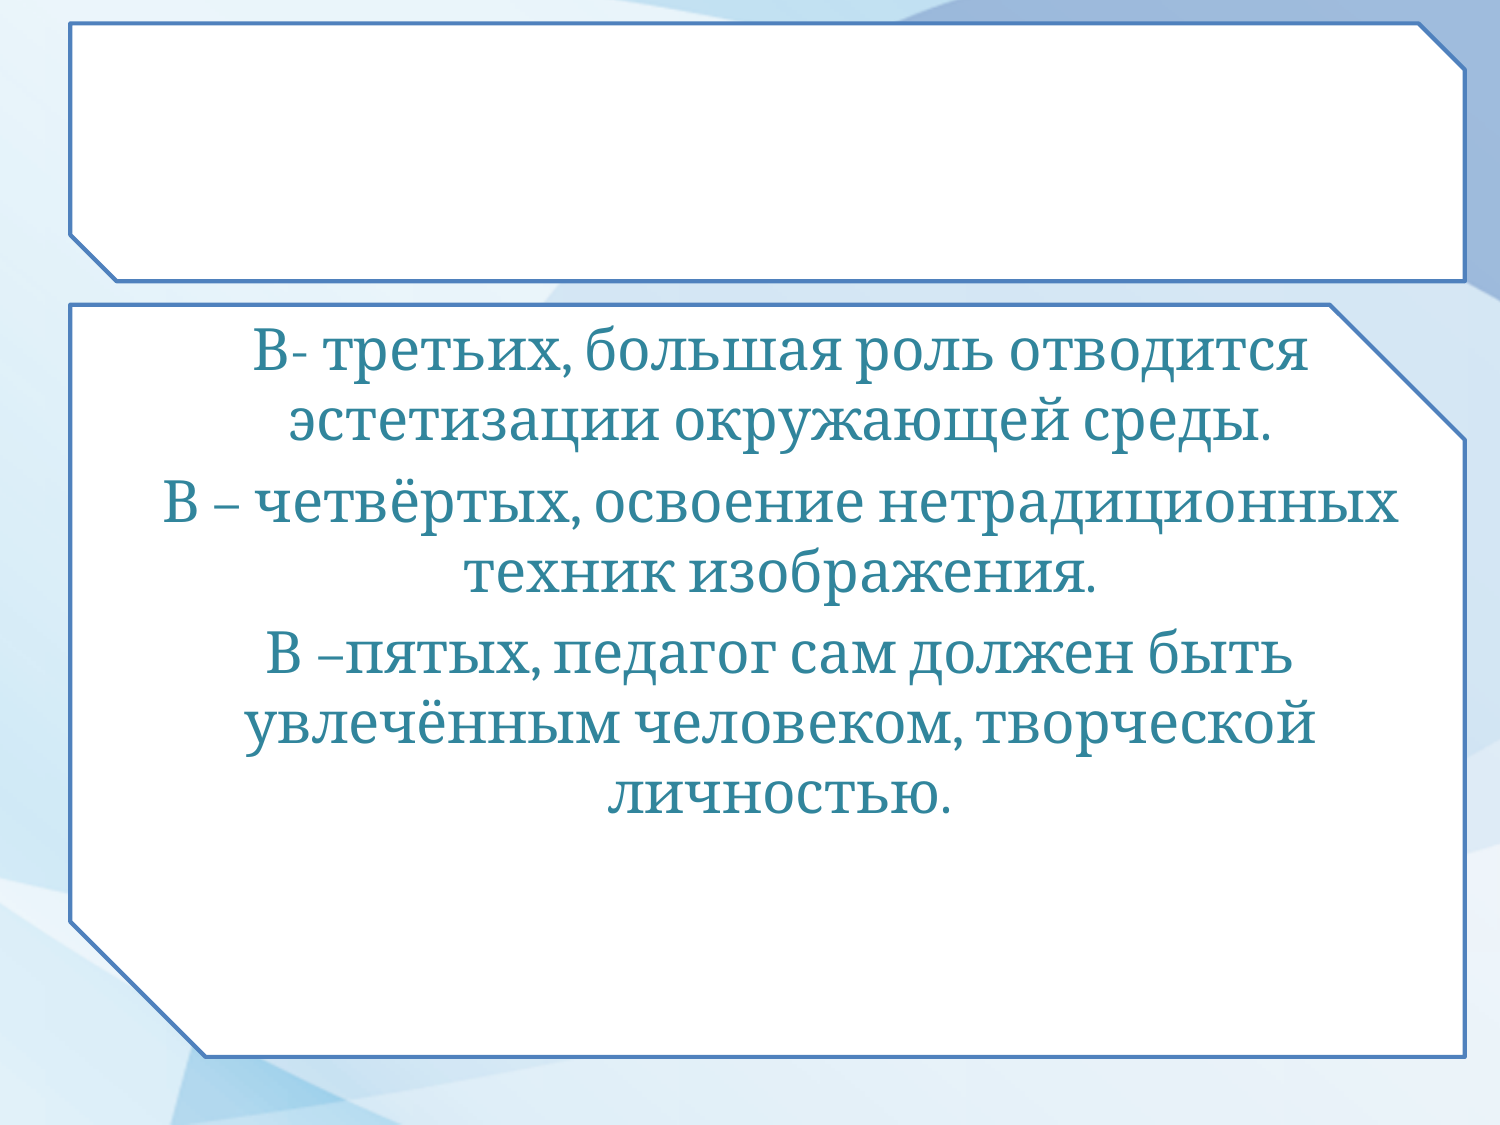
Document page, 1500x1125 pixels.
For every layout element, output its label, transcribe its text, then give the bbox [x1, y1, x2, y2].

text_box [68, 21, 1467, 284]
picture [0, 0, 1500, 1125]
text_box [68, 302, 1332, 937]
text_box [130, 395, 1467, 1059]
list В- третьих, большая роль отводится эстетизации окружающей среды. В – четвёртых, освоение нетрадиционных техник изображения. В –пятых, педагог сам должен быть увлечённым человеком, творческой личностью. [82, 304, 1423, 985]
